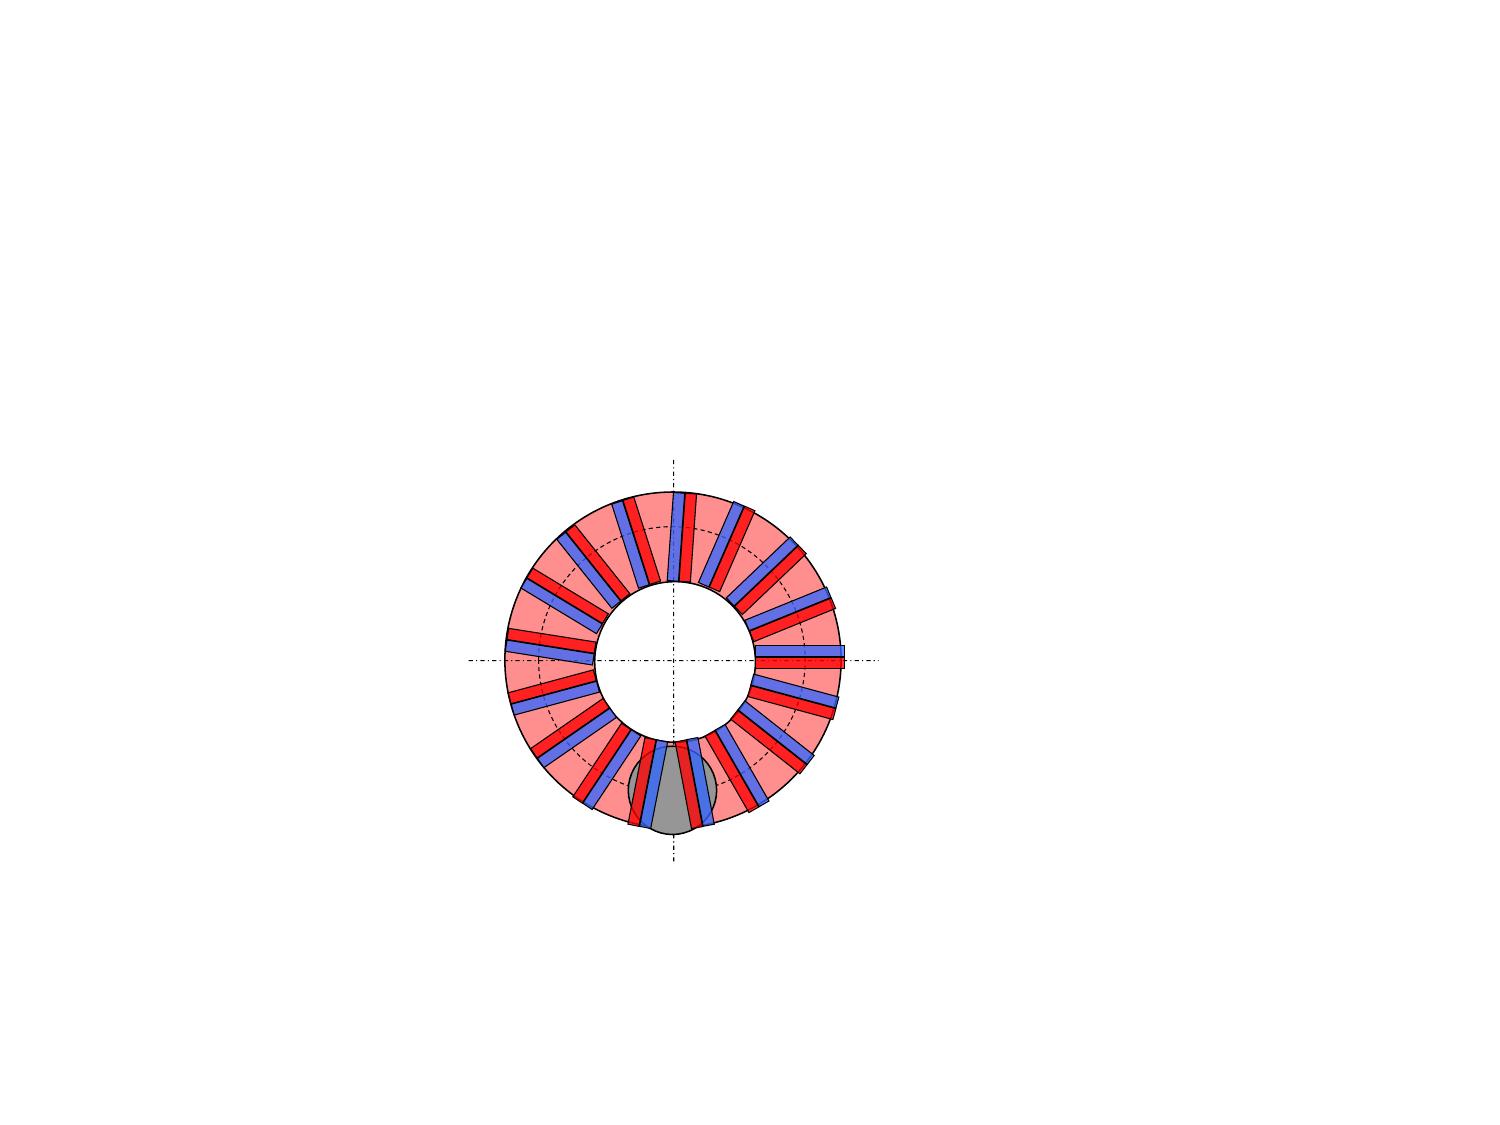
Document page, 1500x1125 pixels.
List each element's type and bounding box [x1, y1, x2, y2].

text_box [468, 459, 879, 862]
